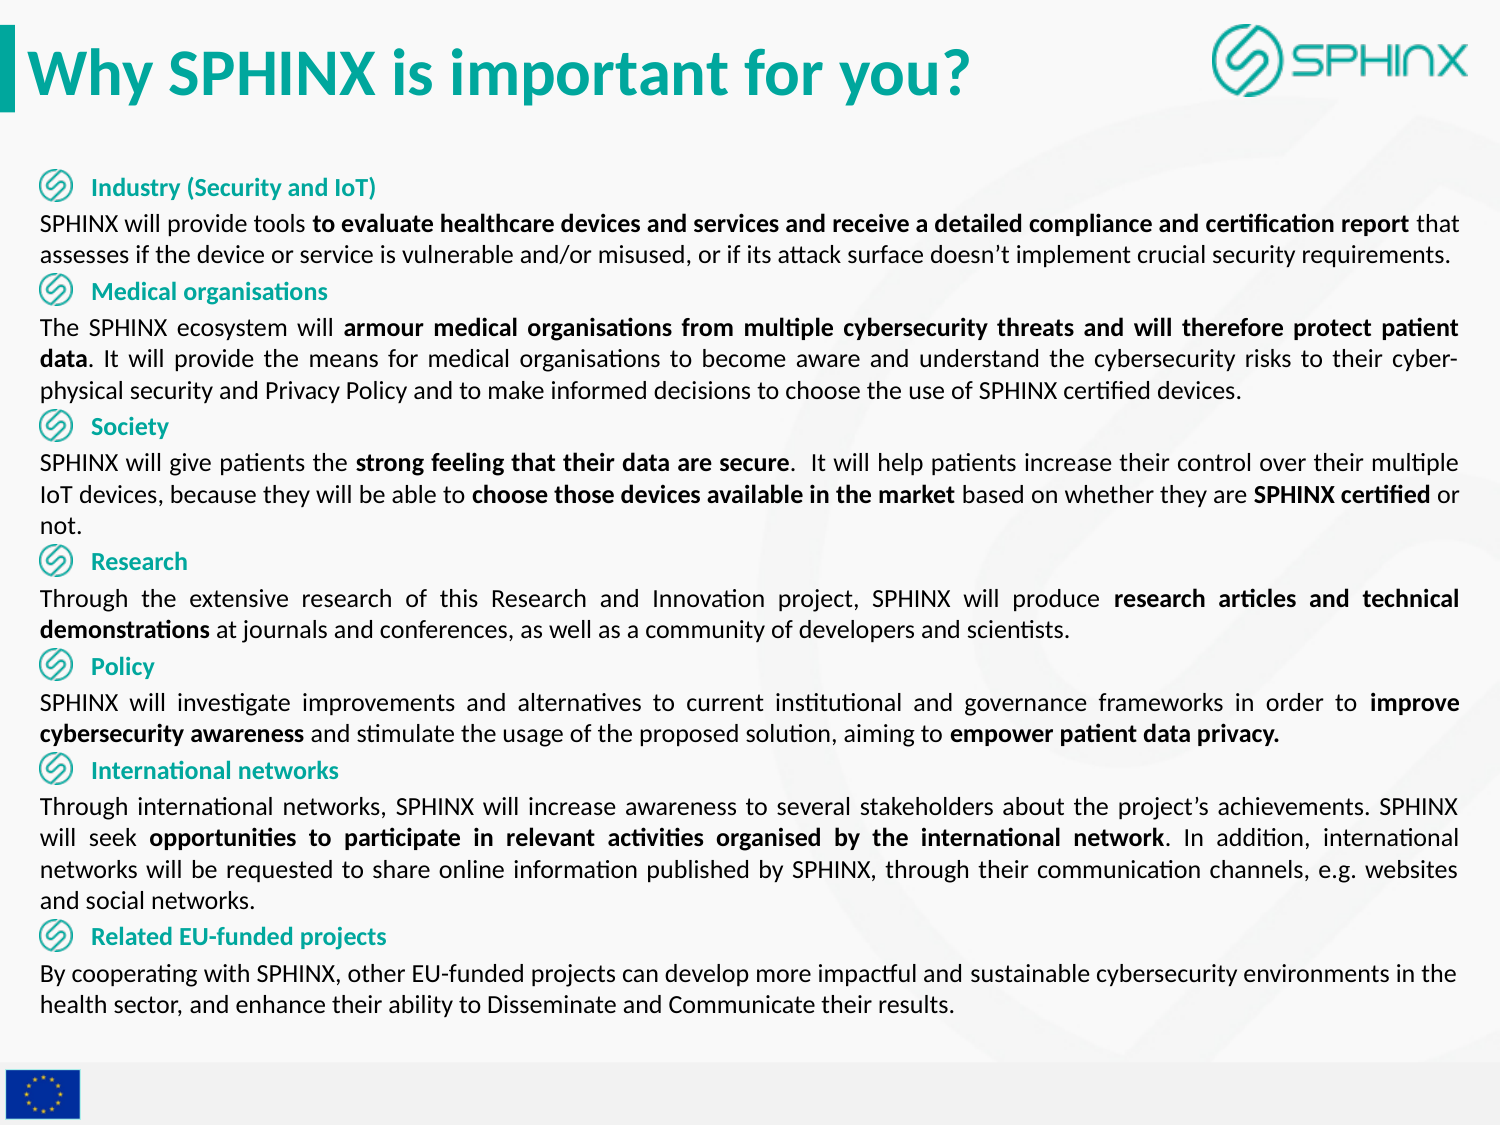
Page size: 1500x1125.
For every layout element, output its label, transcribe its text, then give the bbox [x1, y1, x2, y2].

title Why SPHINX is important for you? [12, 24, 1050, 113]
picture [5, 1069, 81, 1120]
picture [39, 169, 73, 202]
picture [39, 648, 73, 681]
picture [39, 544, 73, 577]
picture [39, 409, 73, 442]
picture [39, 273, 73, 306]
picture [39, 919, 73, 952]
picture [39, 752, 73, 785]
list Industry (Security and IoT) SPHINX will provide tools to evaluate healthcare devices and services and receive a detailed compliance and certification report that assesses if the device or service is vulnerable and/or misused, or if its attack surface doesn’t implement crucial security requirements. Medical organisations The SPHINX ecosystem will armour medical organisations from multiple cybersecurity threats and will therefore protect patient data. It will provide the means for medical organisations to become aware and understand the cybersecurity risks to their cyber-physical security and Privacy Policy and to make informed decisions to choose the use of SPHINX certified devices. Society SPHINX will give patients the strong feeling that their data are secure. It will help patients increase their control over their multiple IoT devices, because they will be able to choose those devices available in the market based on whether they are SPHINX certified or not. Research Through the extensive research of this Research and Innovation project, SPHINX will produce research articles and technical demonstrations at journals and conferences, as well as a community of developers and scientists. Policy SPHINX will investigate improvements and alternatives to current institutional and governance frameworks in order to improve cybersecurity awareness and stimulate the usage of the proposed solution, aiming to empower patient data privacy. International networks Through international networks, SPHINX will increase awareness to several stakeholders about the project’s achievements. SPHINX will seek opportunities to participate in relevant activities organised by the international network. In addition, international networks will be requested to share online information published by SPHINX, through their communication channels, e.g. websites and social networks. Related EU-funded projects By cooperating with SPHINX, other EU-funded projects can develop more impactful and sustainable cybersecurity environments in the health sector, and enhance their ability to Disseminate and Communicate their results. [24, 162, 1475, 1063]
picture [0, 0, 1500, 1062]
